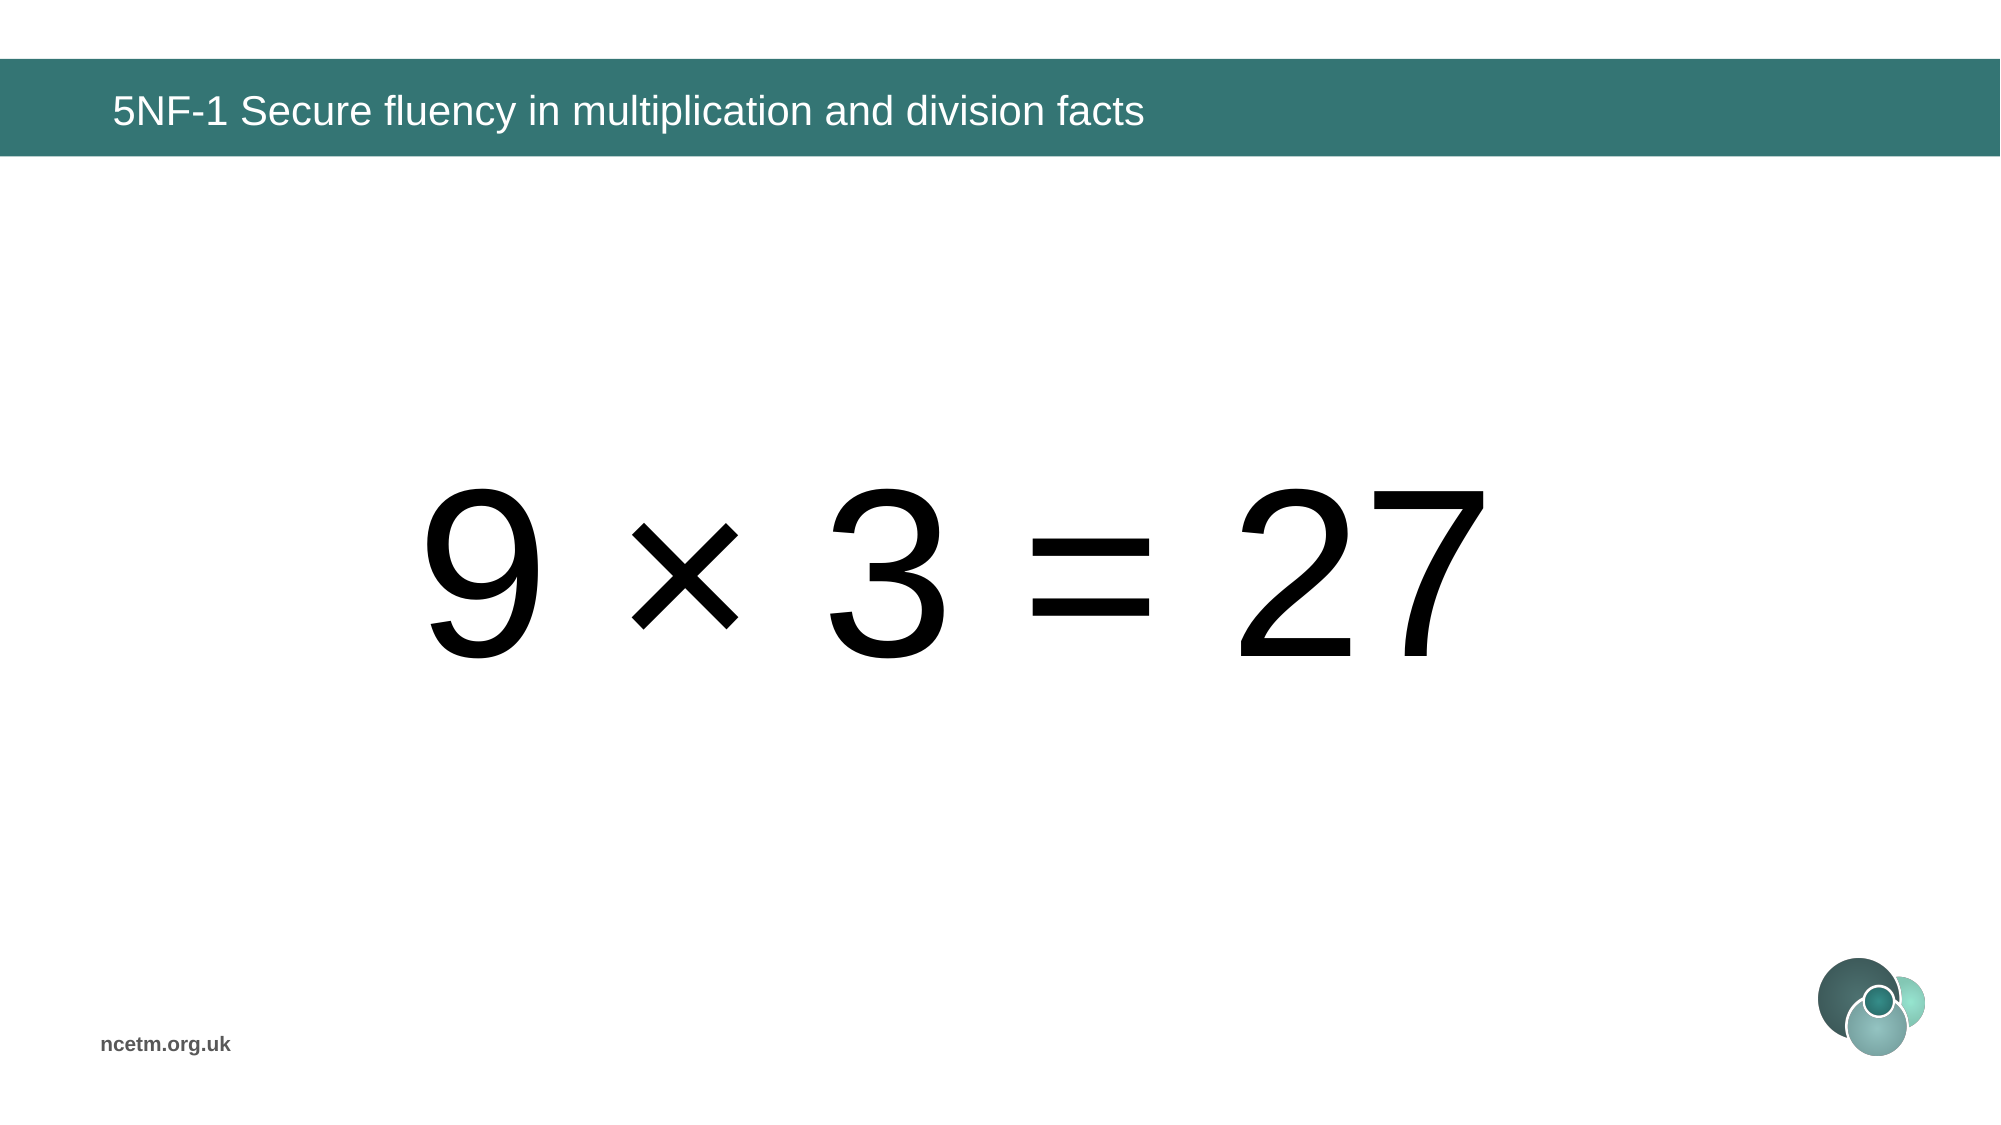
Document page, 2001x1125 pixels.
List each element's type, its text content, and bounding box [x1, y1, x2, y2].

title 5NF-1 Secure fluency in multiplication and division facts [97, 76, 1945, 147]
text_box 9 × 3 = [401, 409, 1214, 712]
text_box 27 [1214, 409, 1511, 712]
picture [1818, 958, 1925, 1056]
